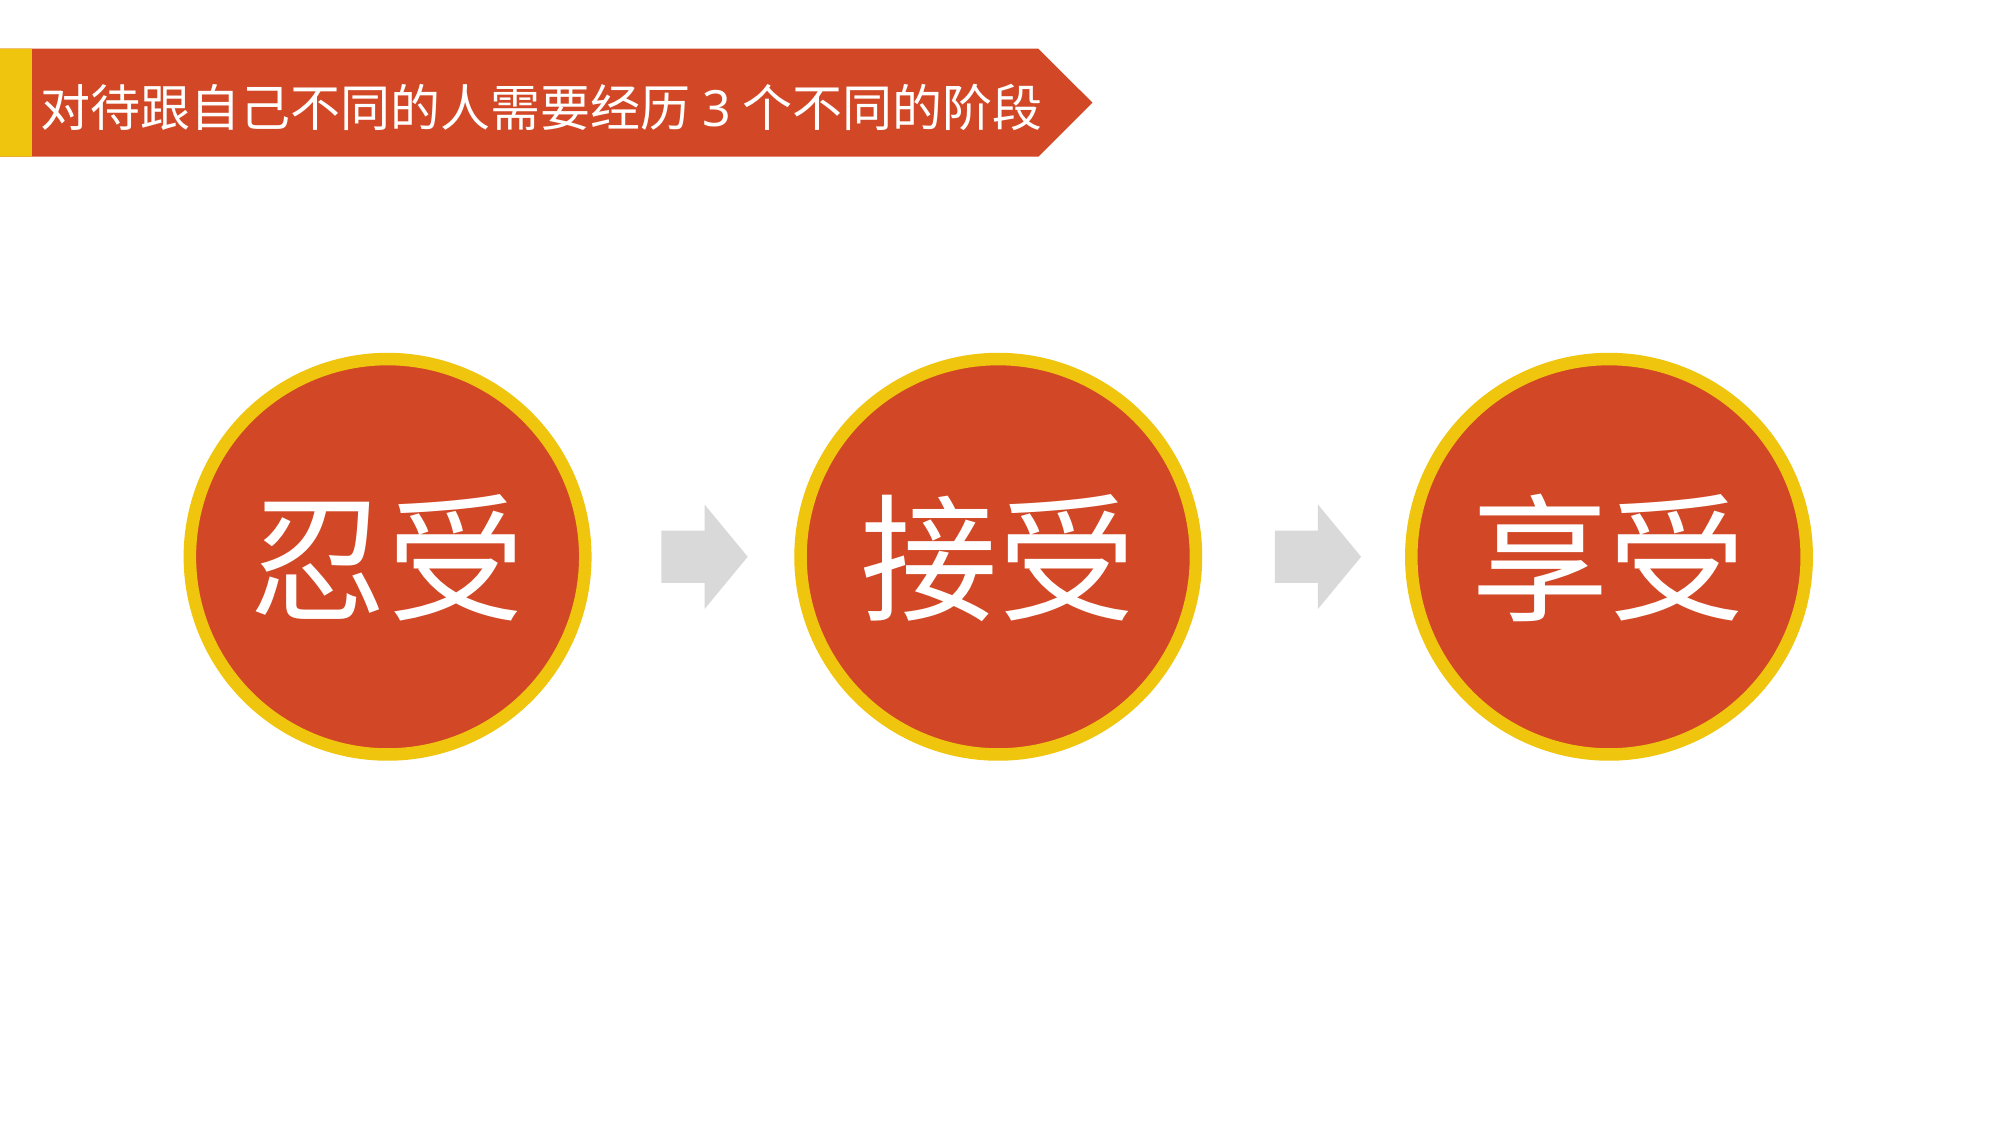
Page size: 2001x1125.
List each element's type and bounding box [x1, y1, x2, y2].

text_box [0, 48, 1093, 157]
text_box [800, 359, 1196, 755]
text_box [1411, 359, 1807, 755]
text_box [660, 501, 750, 612]
text_box [1273, 501, 1363, 612]
text_box [189, 359, 586, 755]
